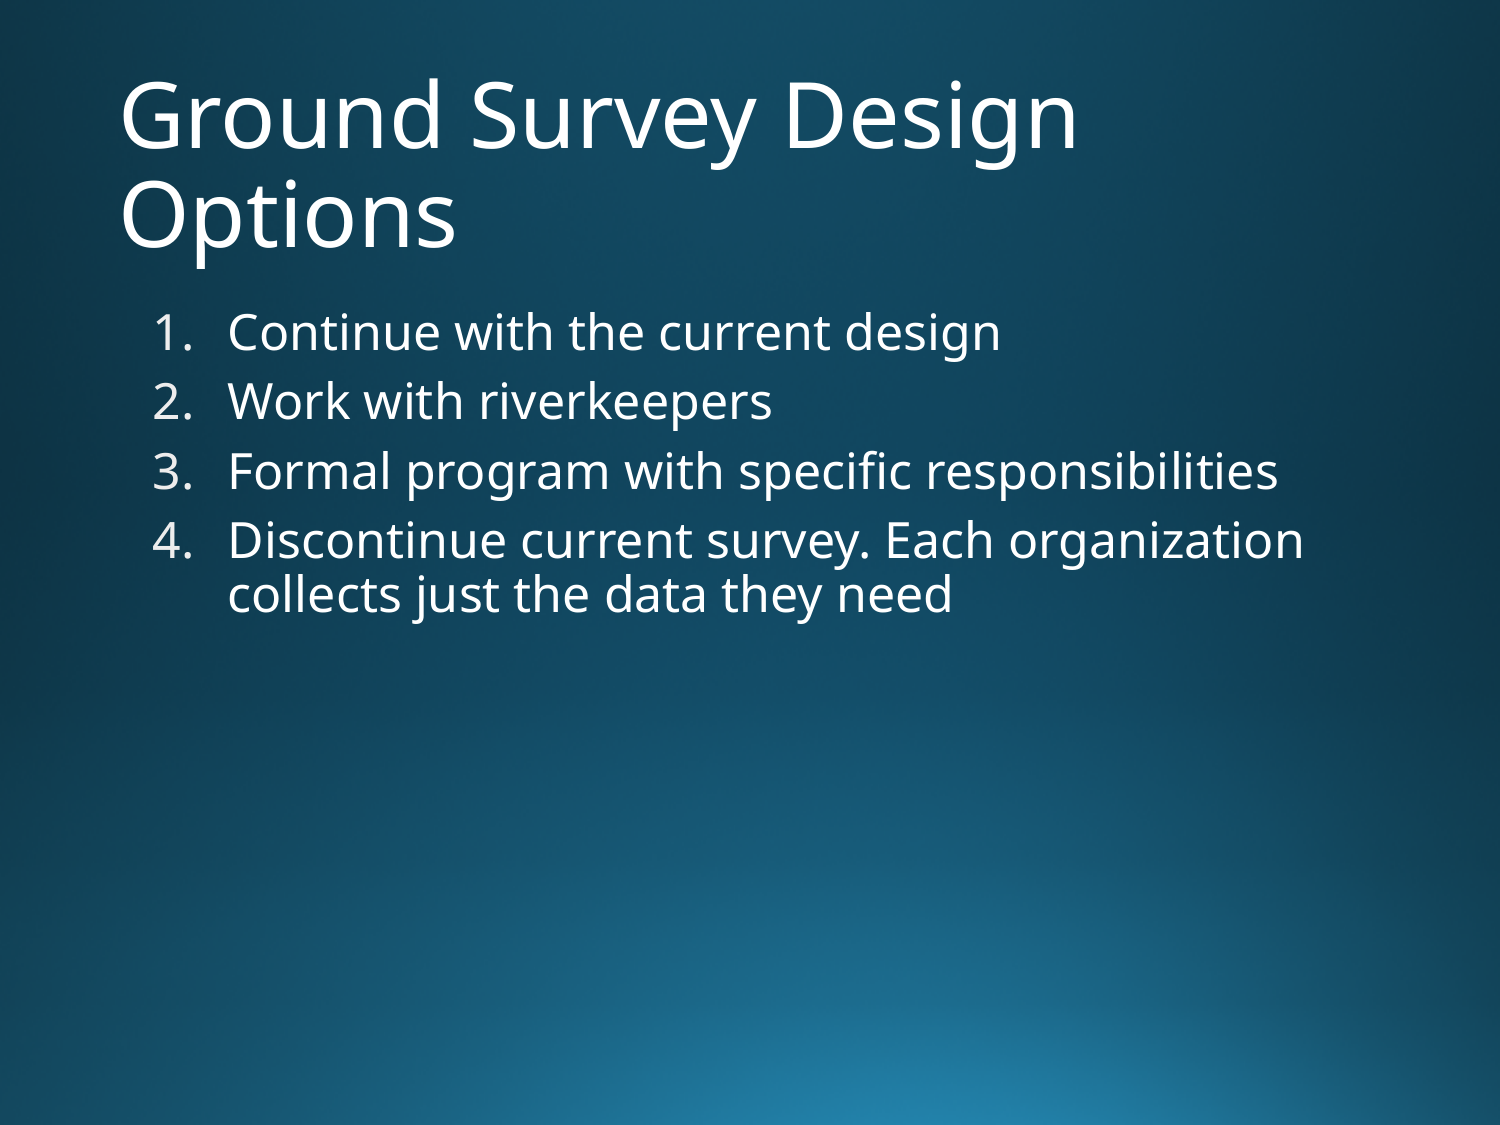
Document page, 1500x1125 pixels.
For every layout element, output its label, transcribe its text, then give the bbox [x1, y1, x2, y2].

title Ground Survey Design Options [103, 59, 1397, 278]
picture [0, 0, 1500, 1125]
list Continue with the current design Work with riverkeepers Formal program with specific responsibilities Discontinue current survey. Each organization collects just the data they need [137, 299, 1397, 1014]
